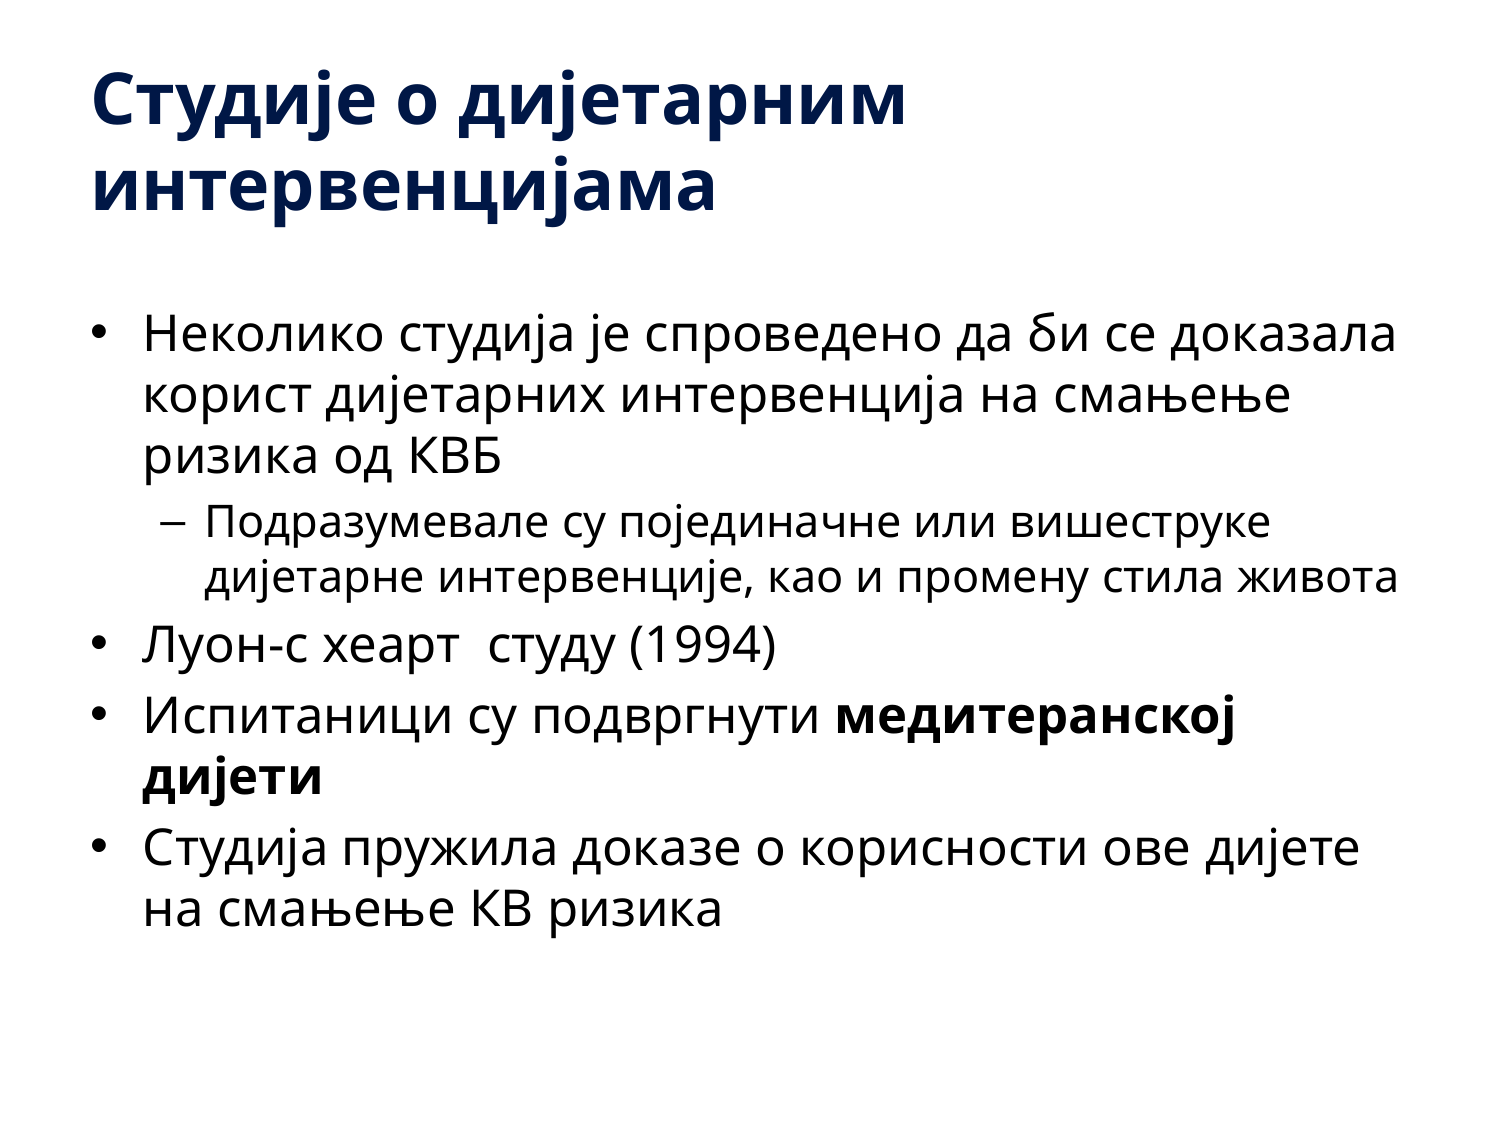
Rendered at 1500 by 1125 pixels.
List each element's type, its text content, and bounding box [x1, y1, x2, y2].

title Студије о дијетарним интервенцијама [75, 45, 1425, 233]
list Неколико студија је спроведено да би се доказала корист дијетарних интервенција на смањење ризика од КВБ Подразумевале су појединачне или вишеструке дијетарне интервенције, као и промену стила живота Лyон-с хеарт студy (1994) Испитаници су подвргнути медитеранској дијети Студија пружила доказе о корисности ове дијете на смањење КВ ризика [75, 292, 1425, 1005]
